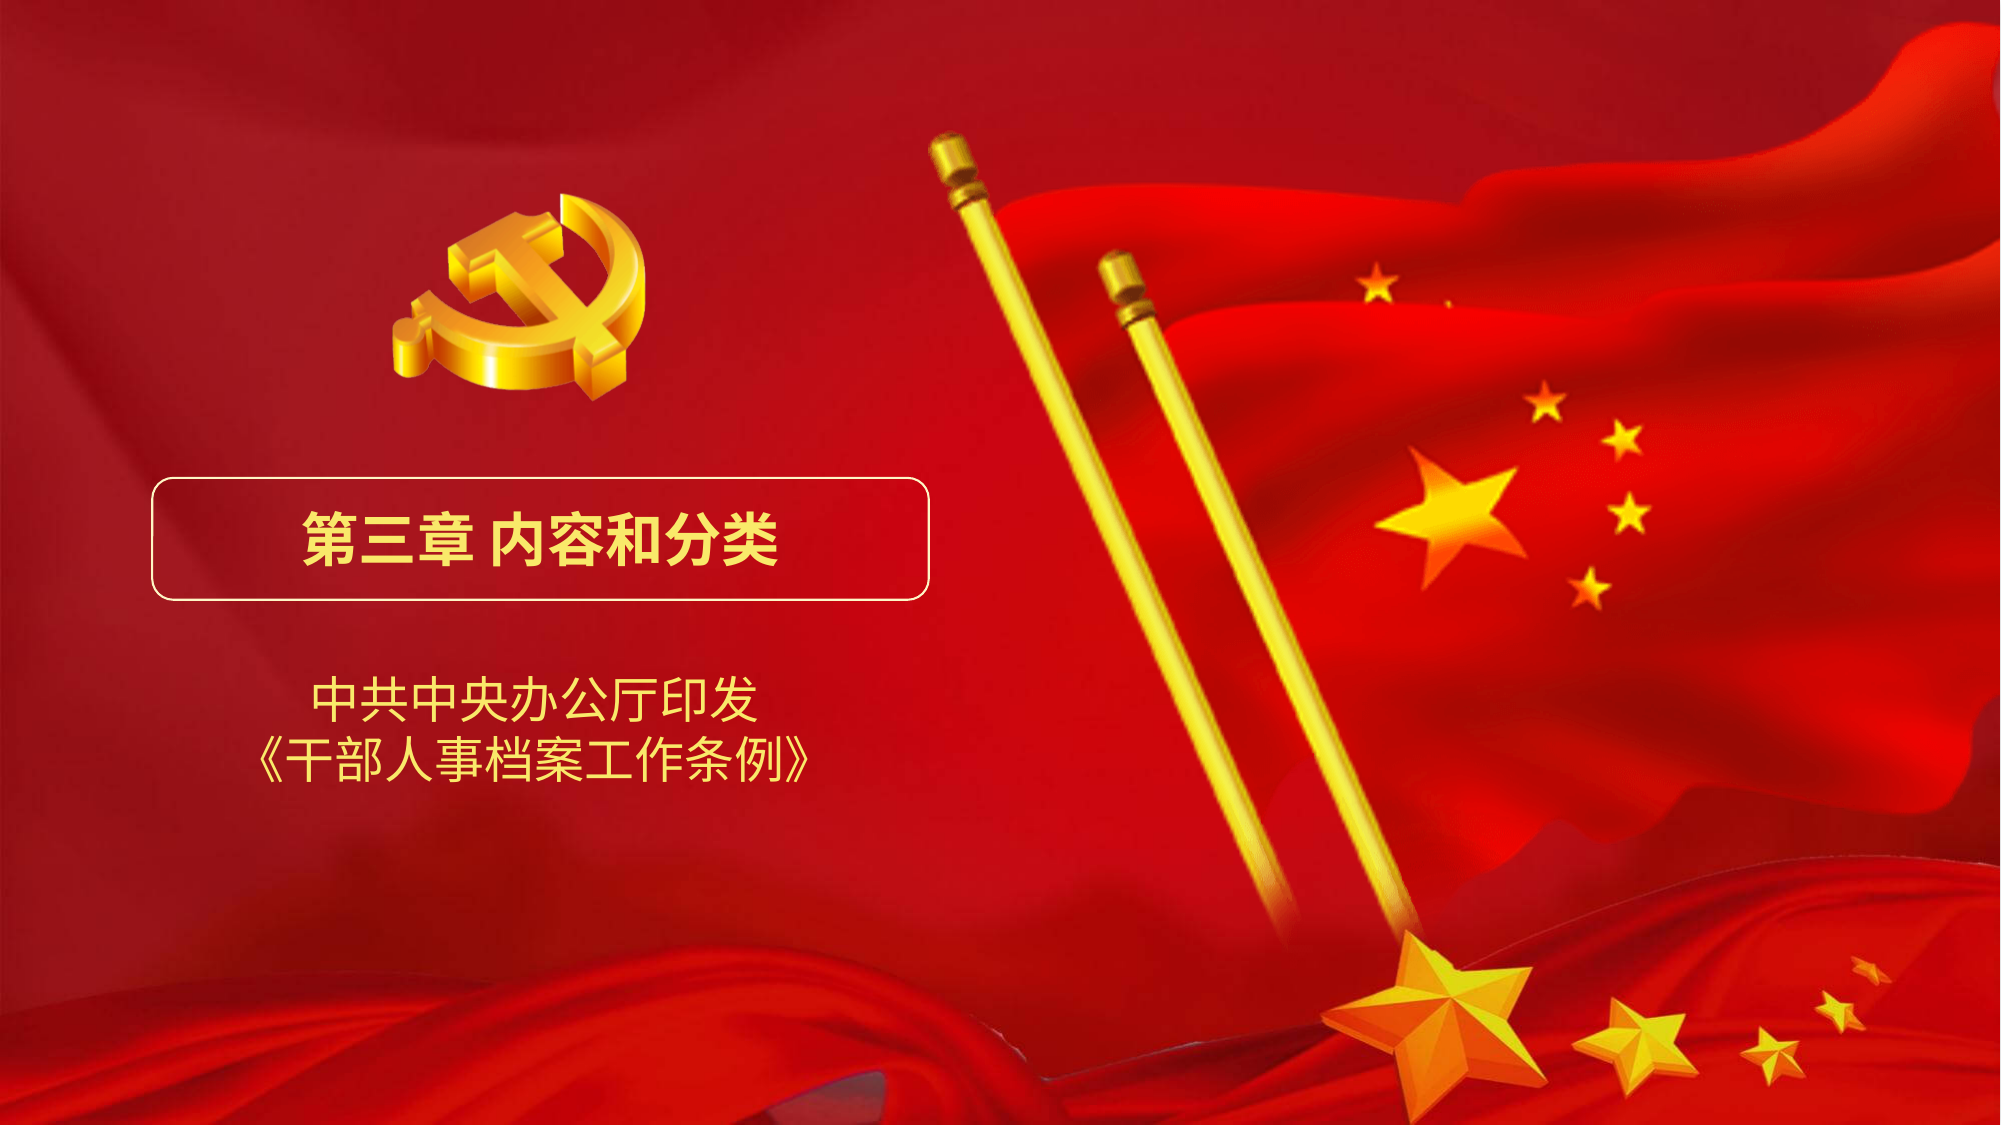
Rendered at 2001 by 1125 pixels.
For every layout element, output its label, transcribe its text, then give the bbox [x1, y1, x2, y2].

text_box 中共中央办公厅印发 《干部人事档案工作条例》 [139, 661, 928, 797]
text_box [152, 477, 928, 600]
picture [0, 0, 2000, 1125]
